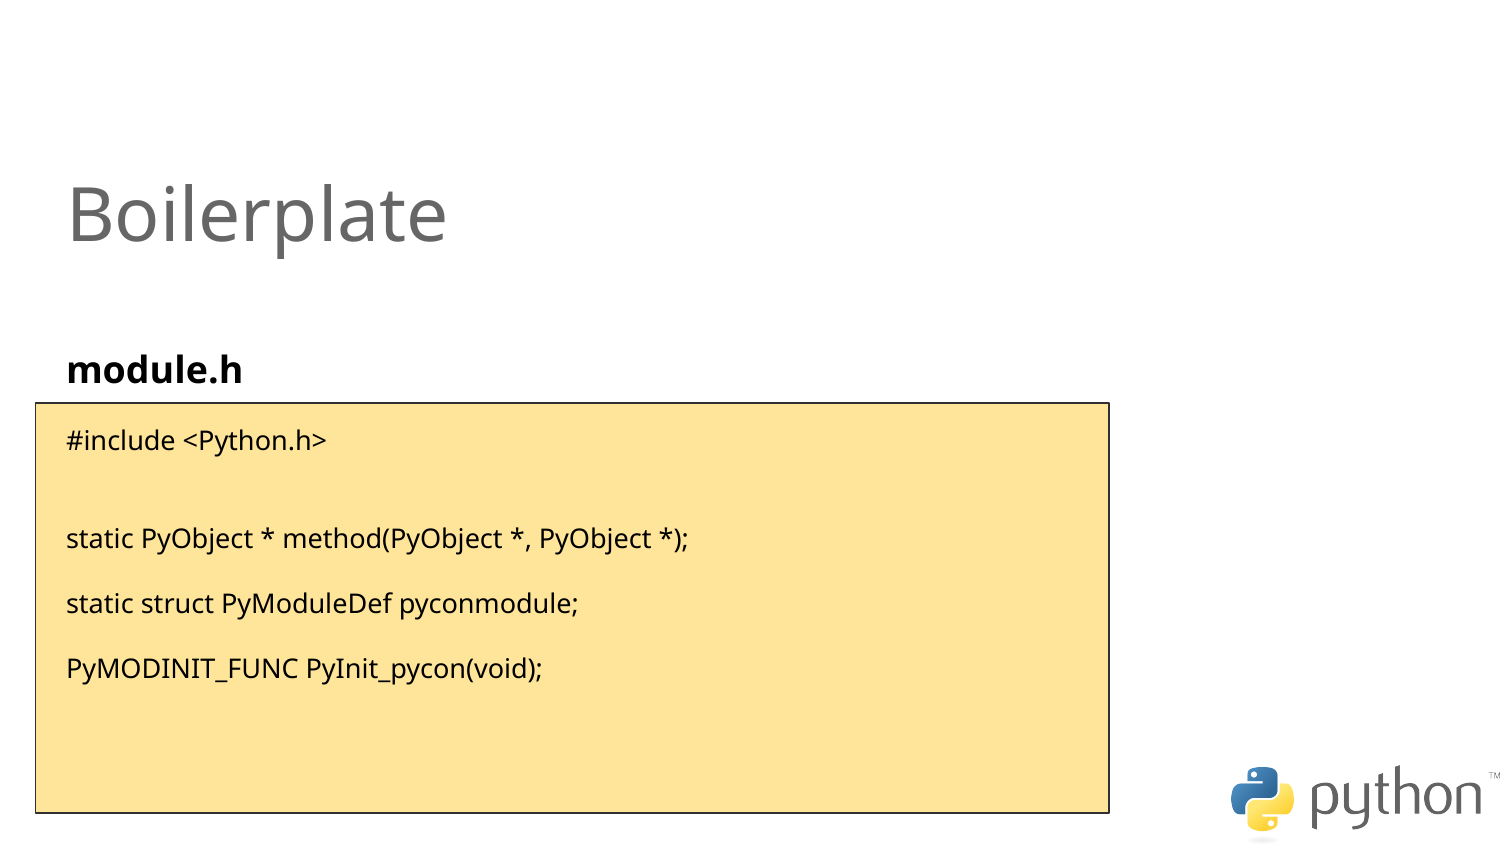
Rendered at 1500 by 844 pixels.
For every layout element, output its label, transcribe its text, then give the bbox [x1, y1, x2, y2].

text_box [35, 403, 51, 814]
picture [1230, 765, 1500, 844]
subtitle Boilerplate module.h #include <Python.h> static PyObject * method(PyObject *, PyObject *); static struct PyModuleDef pyconmodule; PyMODINIT_FUNC PyInit_pycon(void); [51, 61, 1449, 814]
